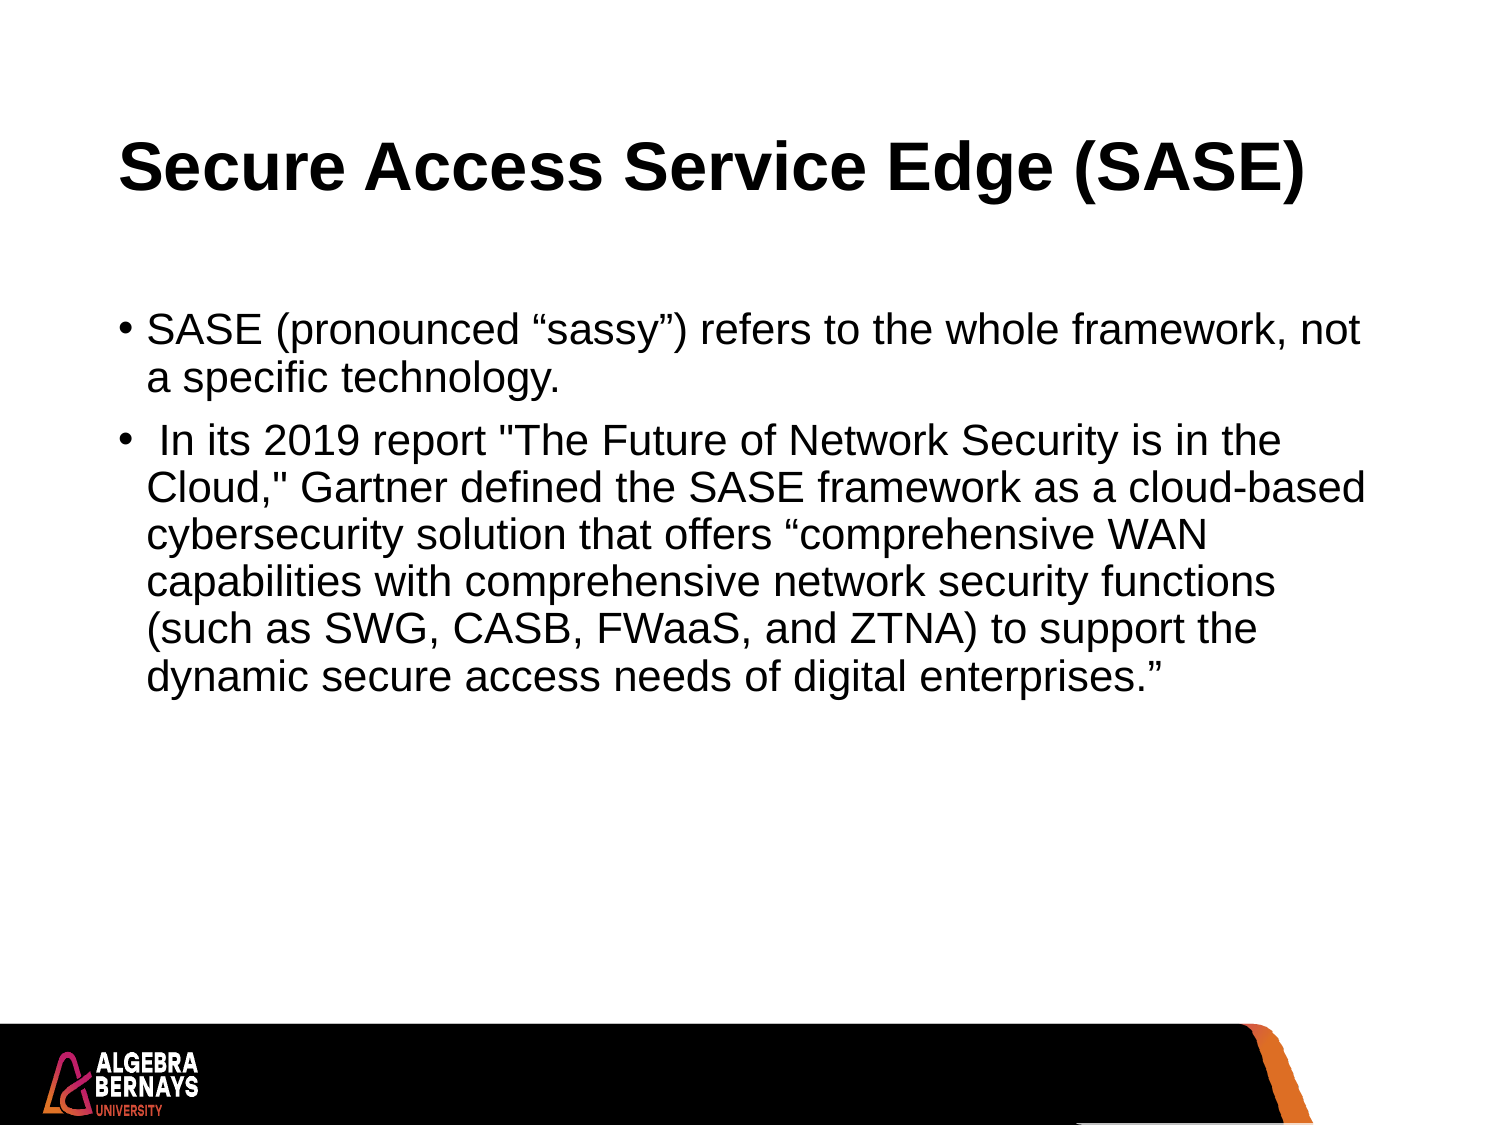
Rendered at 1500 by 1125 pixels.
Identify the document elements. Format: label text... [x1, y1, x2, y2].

title Secure Access Service Edge (SASE) [103, 59, 1397, 278]
list SASE (pronounced “sassy”) refers to the whole framework, not a specific technology. In its 2019 report "The Future of Network Security is in the Cloud," Gartner defined the SASE framework as a cloud-based cybersecurity solution that offers “comprehensive WAN capabilities with comprehensive network security functions (such as SWG, CASB, FWaaS, and ZTNA) to support the dynamic secure access needs of digital enterprises.” [103, 299, 1397, 1014]
picture [0, 1023, 1468, 1125]
